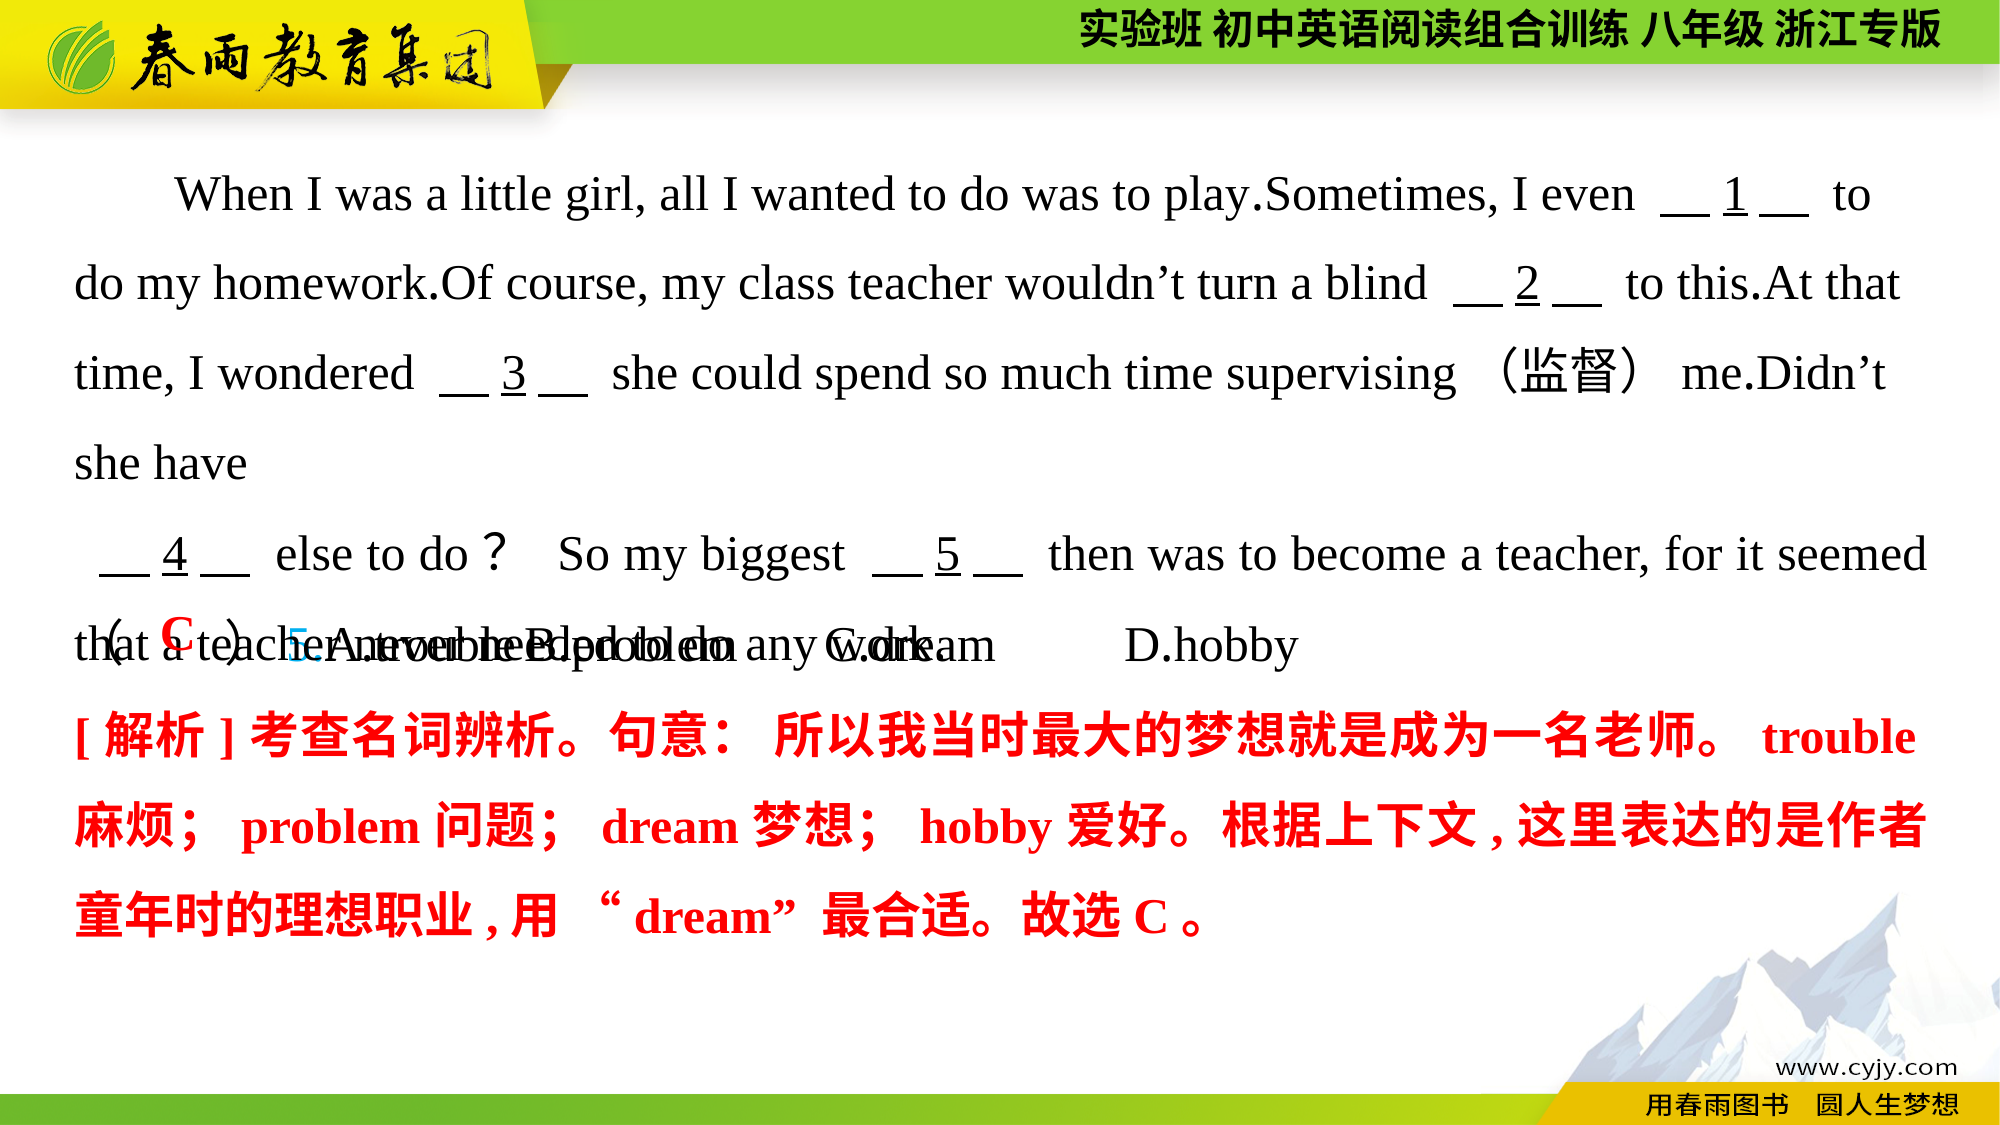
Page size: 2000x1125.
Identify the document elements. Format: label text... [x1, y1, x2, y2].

text_box [解析]考查名词辨析。句意： 所以我当时最大的梦想就是成为一名老师。trouble麻烦；problem问题；dream梦想；hobby爱好。根据上下文,这里表达的是作者童年时的理想职业,用 “dream” 最合适。故选C。 [59, 680, 1944, 951]
text_box C [145, 593, 212, 669]
text_box （ ）5.A.trouble B.problem C.dream D.hobby [59, 581, 1944, 680]
picture [0, 0, 2000, 1125]
list When I was a little girl, all I wanted to do was to play.Sometimes, I even 1 to do my homework.Of course, my class teacher wouldn’t turn a blind 2 to this.At that time, I wondered 3 she could spend so much time supervising（监督）me.Didn’t she have 4 else to do？ So my biggest 5 then was to become a teacher, for it seemed that a teacher never needed to do any work. [59, 122, 1944, 581]
